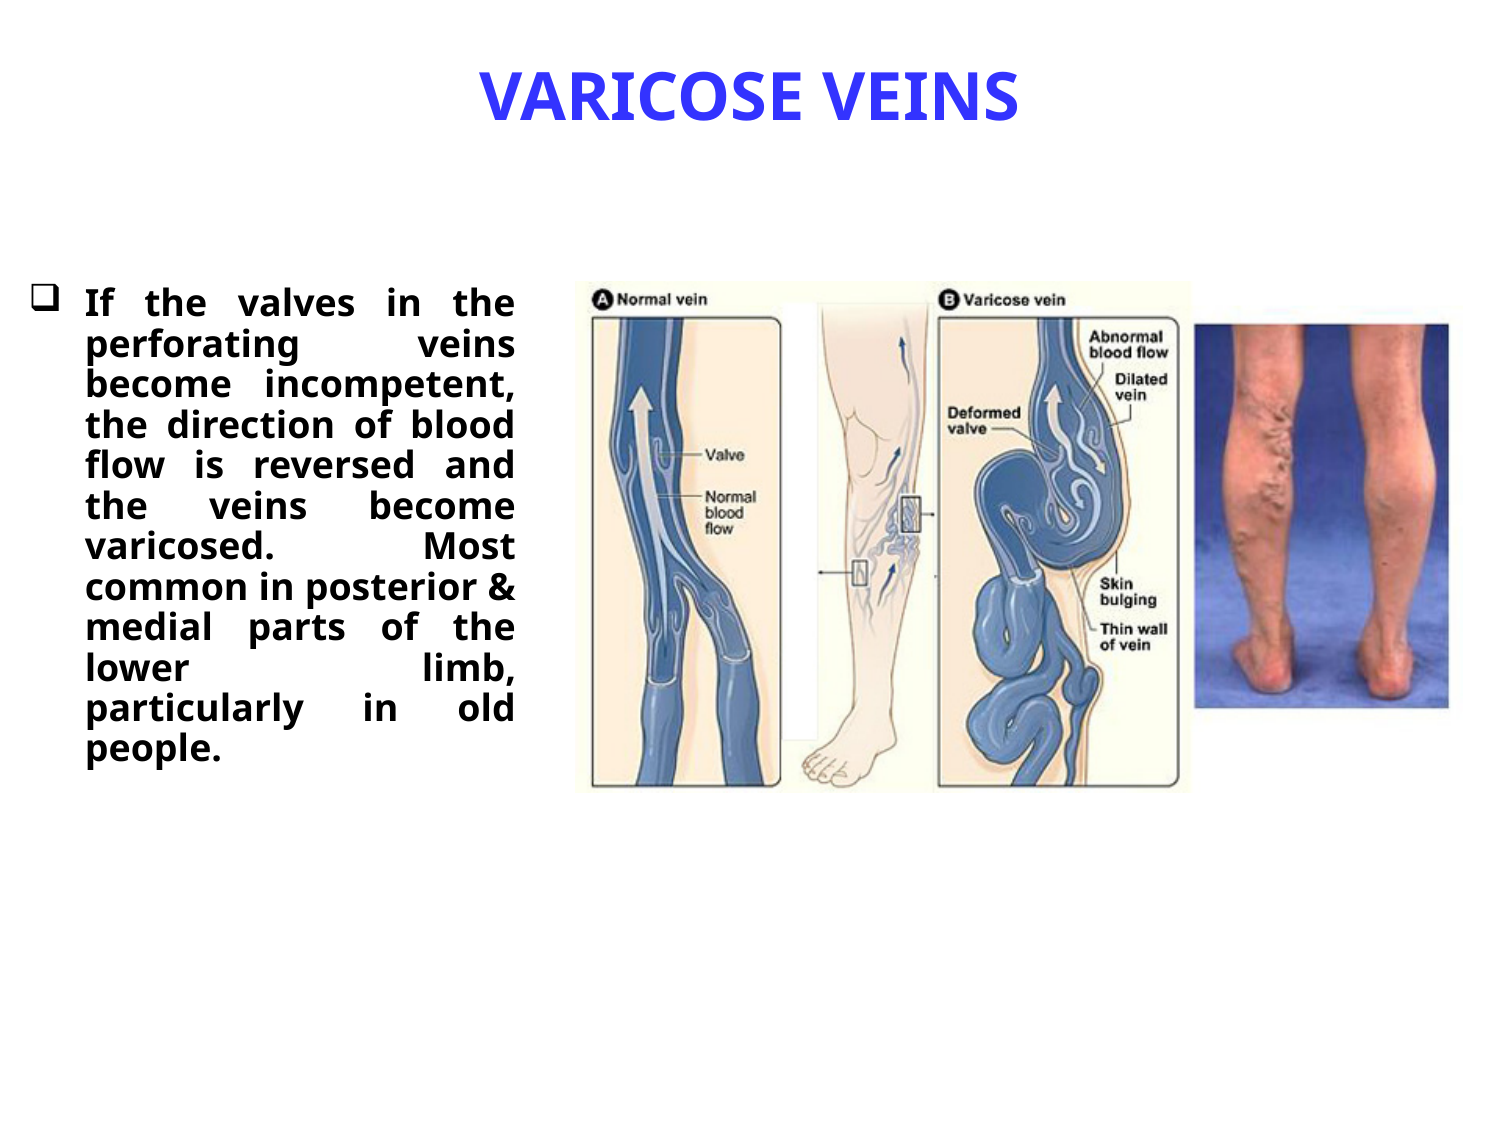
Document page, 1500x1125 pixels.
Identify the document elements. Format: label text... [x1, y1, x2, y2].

list If the valves in the perforating veins become incompetent, the direction of blood flow is reversed and the veins become varicosed. Most common in posterior & medial parts of the lower limb, particularly in old people. [0, 276, 532, 838]
picture [575, 281, 1464, 794]
title VARICOSE VEINS [0, 0, 1500, 188]
